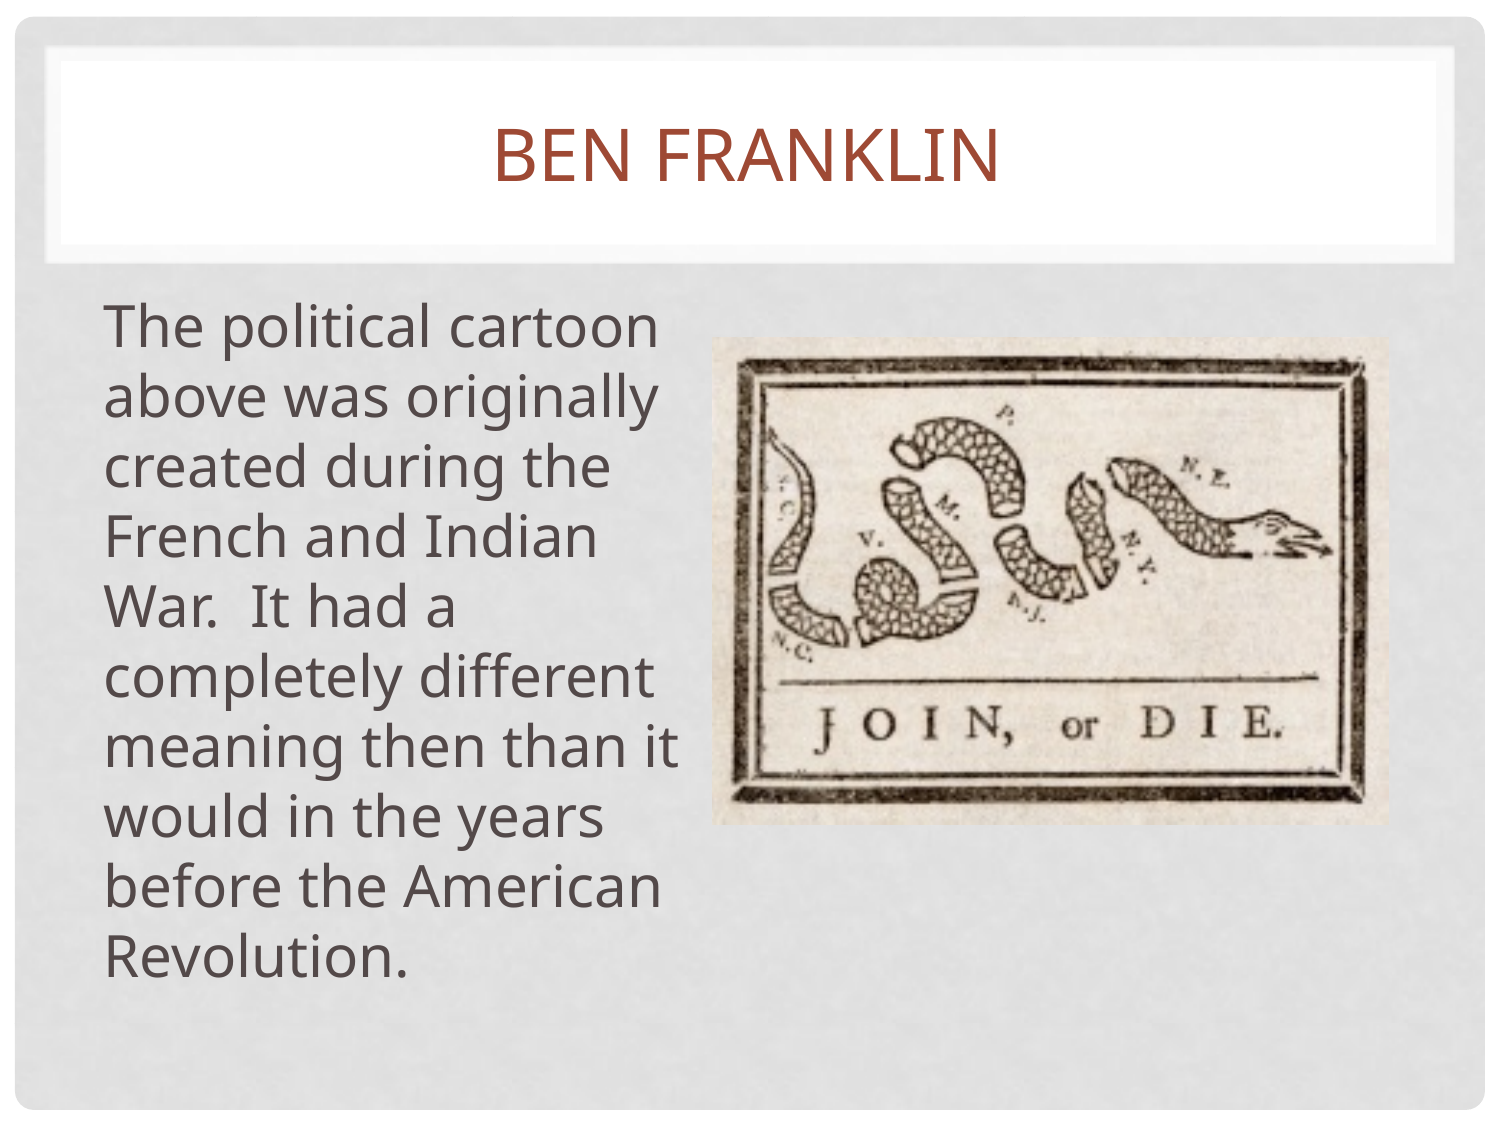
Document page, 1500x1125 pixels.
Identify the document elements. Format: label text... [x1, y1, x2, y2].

list The political cartoon above was originally created during the French and Indian War. It had a completely different meaning then than it would in the years before the American Revolution. [69, 281, 733, 1005]
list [712, 337, 1389, 826]
title Ben franklin [69, 66, 1425, 238]
